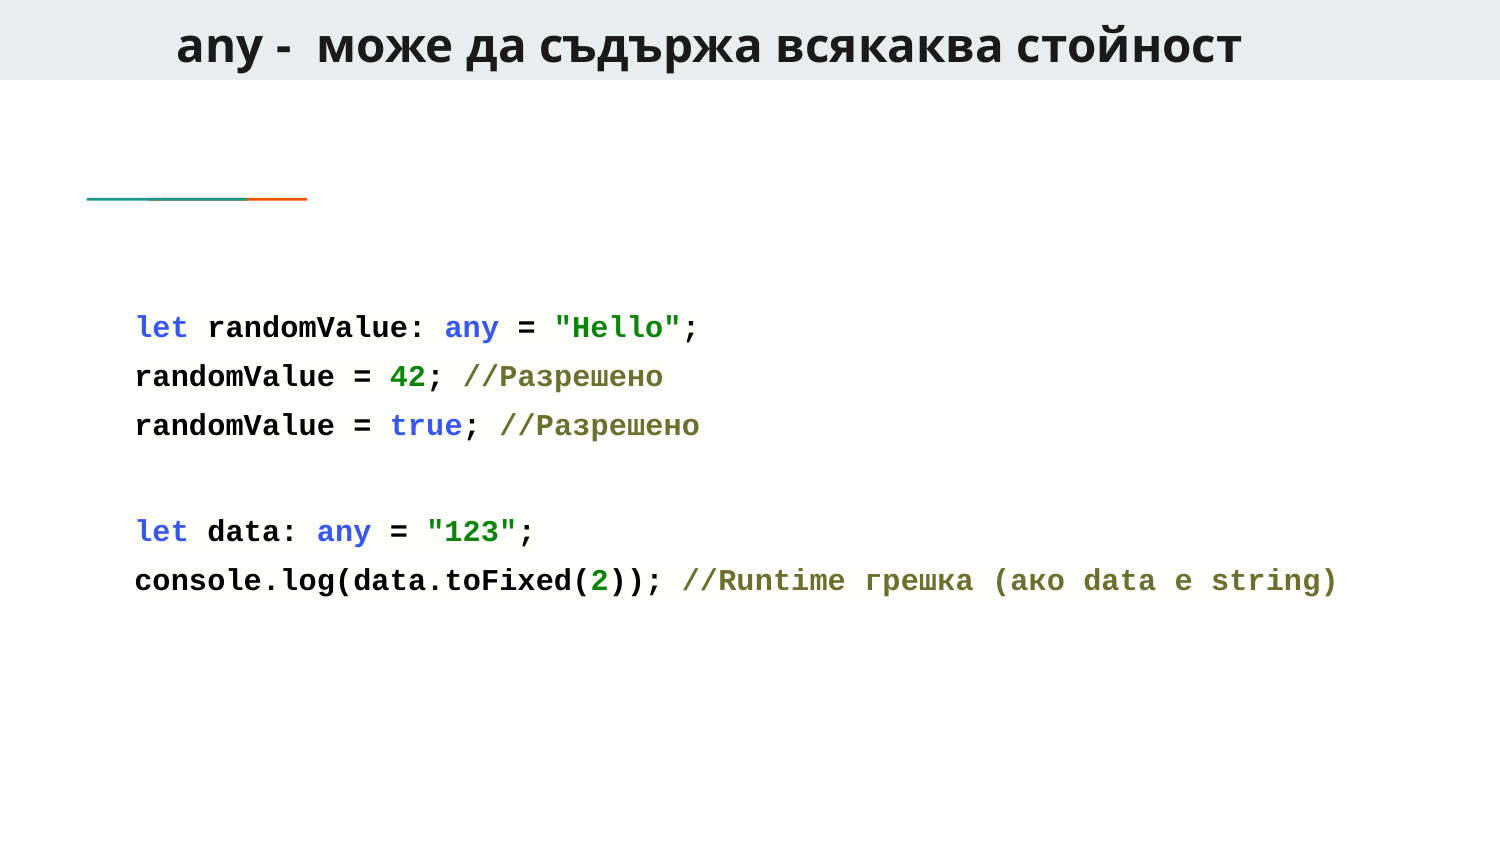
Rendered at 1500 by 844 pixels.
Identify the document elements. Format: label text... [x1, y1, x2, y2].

list let randomValue: any = "Hello"; randomValue = 42; //Разрешено randomValue = true; //Разрешено let data: any = "123"; console.log(data.toFixed(2)); //Runtime грешка (ако data е string) [119, 279, 1381, 651]
title any - може да съдържа всякаква стойност [161, 0, 1423, 88]
